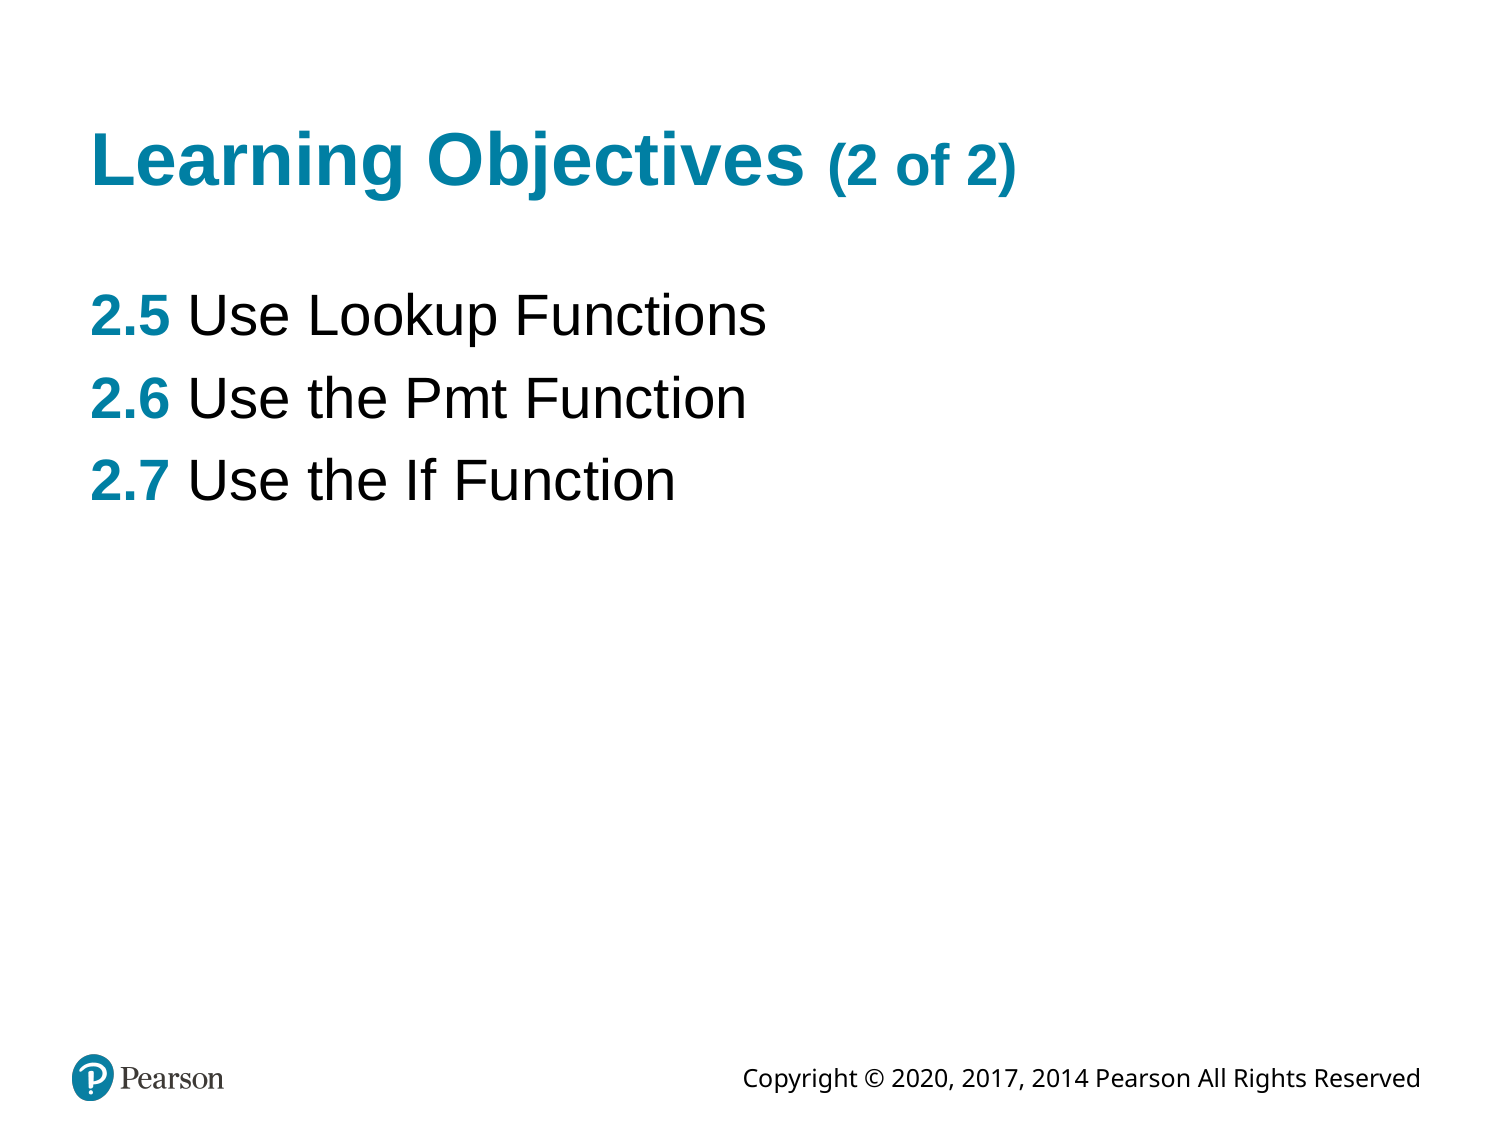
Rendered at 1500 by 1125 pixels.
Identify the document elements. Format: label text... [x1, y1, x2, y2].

list 2.5 Use Lookup Functions 2.6 Use the Pmt Function 2.7 Use the If Function [75, 262, 1479, 1005]
picture [72, 1087, 83, 1101]
picture [72, 1054, 88, 1070]
picture [80, 1063, 106, 1088]
title Learning Objectives (2 of 2) [75, 35, 1425, 216]
picture [98, 1054, 224, 1101]
